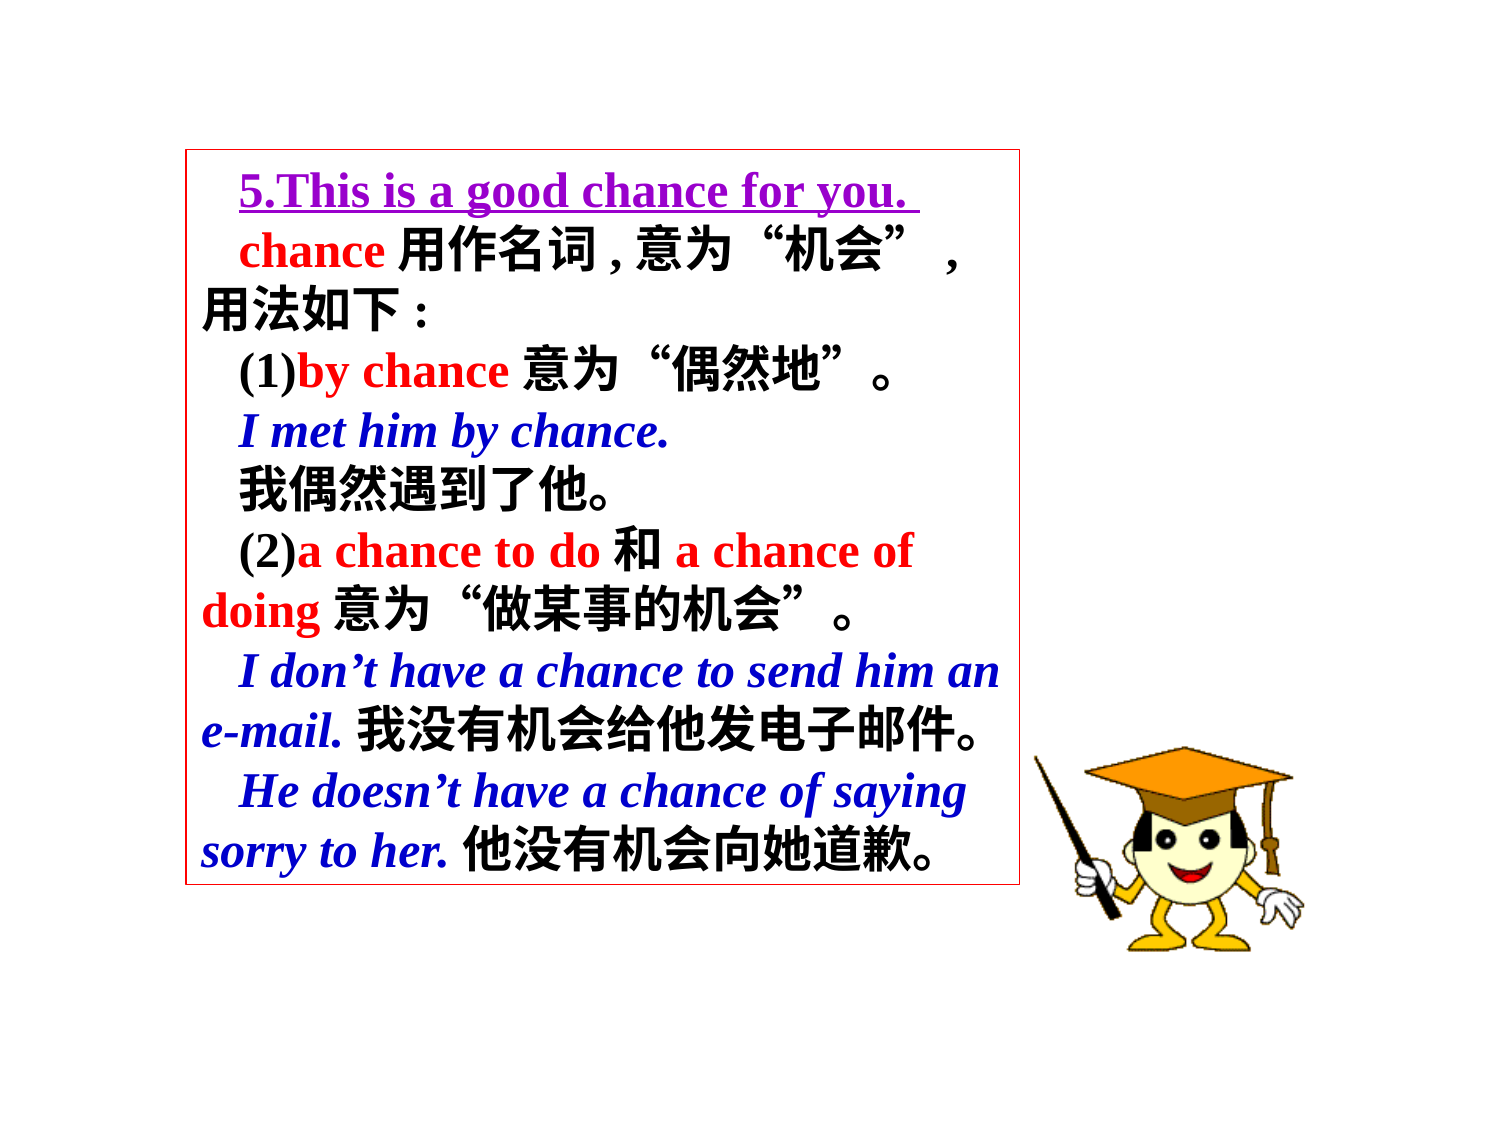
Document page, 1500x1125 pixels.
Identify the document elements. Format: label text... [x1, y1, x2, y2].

picture [1014, 731, 1328, 966]
text_box 5.This is a good chance for you. chance用作名词,意为“机会”,用法如下: (1)by chance意为“偶然地”。 I met him by chance. 我偶然遇到了他。 (2)a chance to do和a chance of doing意为“做某事的机会”。 I don’t have a chance to send him an e-mail.我没有机会给他发电子邮件。 He doesn’t have a chance of saying sorry to her.他没有机会向她道歉。 [186, 149, 1020, 885]
